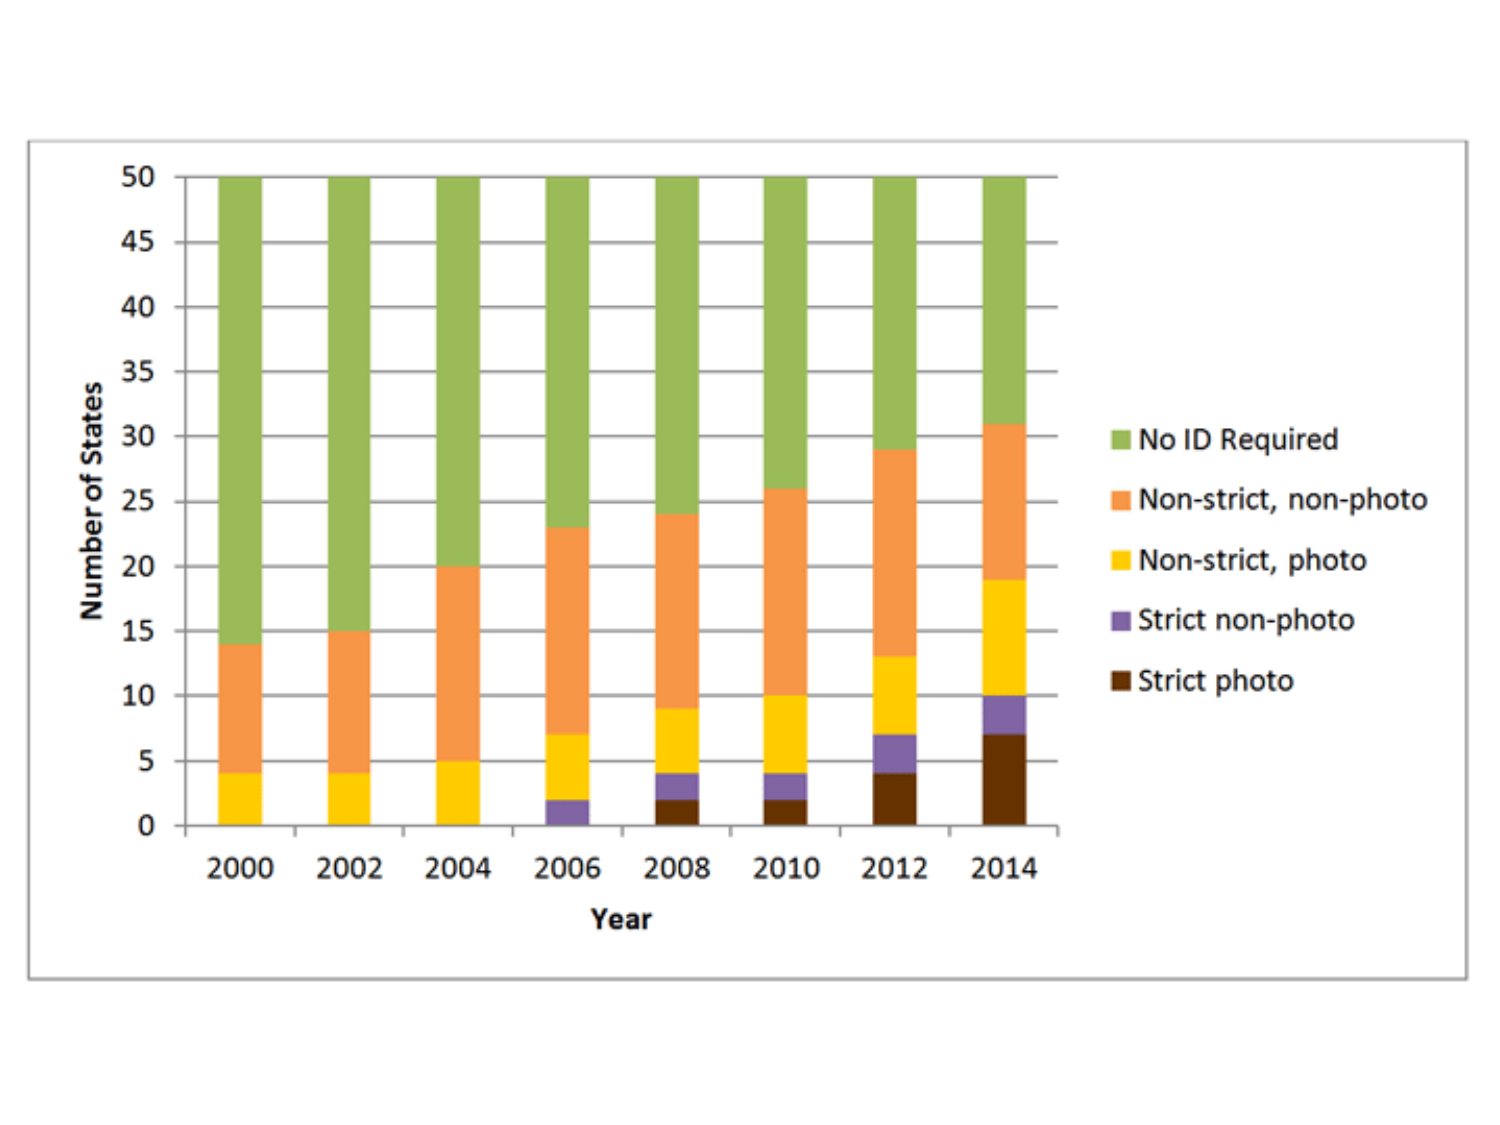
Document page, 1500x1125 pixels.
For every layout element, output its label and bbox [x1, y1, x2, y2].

picture [20, 133, 1480, 990]
